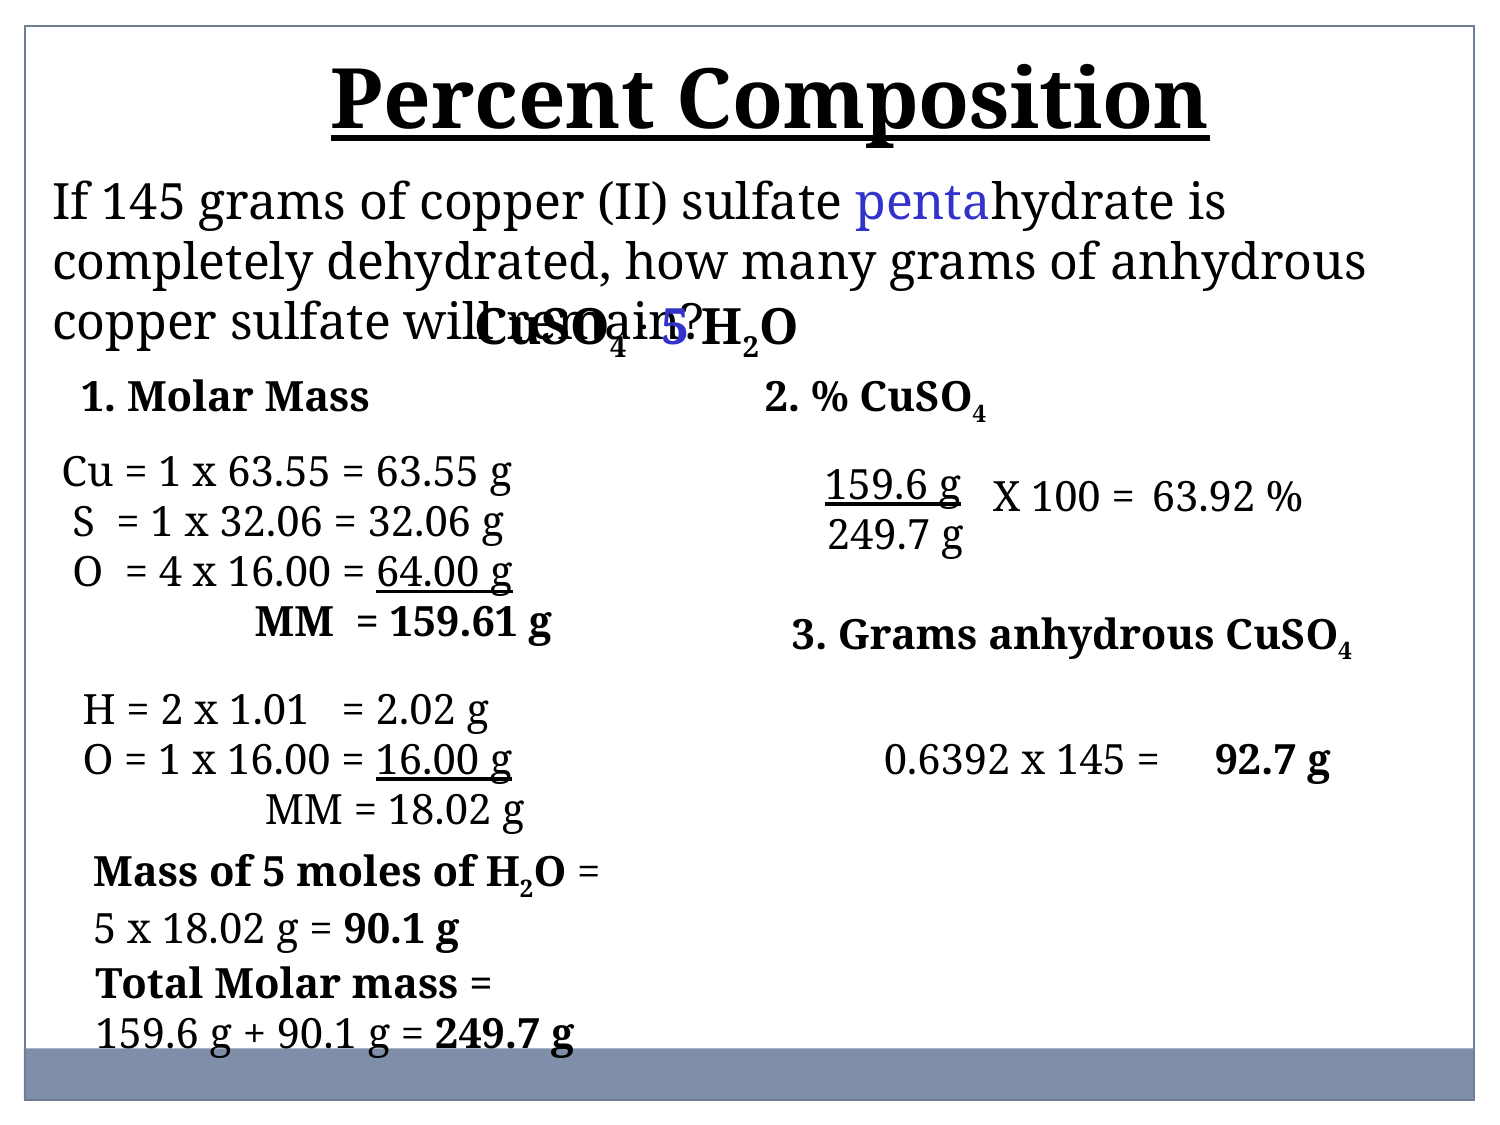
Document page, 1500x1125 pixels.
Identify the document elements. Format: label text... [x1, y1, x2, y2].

text_box 92.7 g [1200, 725, 1357, 790]
text_box 159.6 g [809, 450, 977, 515]
text_box 63.92 % [1137, 462, 1319, 528]
text_box Mass of 5 moles of H2O = 5 x 18.02 g = 90.1 g [78, 837, 616, 960]
text_box If 145 grams of copper (II) sulfate pentahydrate is completely dehydrated, how many grams of anhydrous copper sulfate will remain? [37, 162, 1450, 418]
text_box 3. Grams anhydrous CuSO4 [777, 600, 1367, 672]
text_box 249.7 g [812, 500, 979, 565]
text_box X 100 = [978, 462, 1137, 528]
text_box CuSO4 . 5 H2O [460, 287, 1138, 371]
text_box Cu = 1 x 63.55 = 63.55 g S = 1 x 32.06 = 32.06 g O = 4 x 16.00 = 64.00 g MM = 159.61 g [46, 437, 567, 653]
text_box Total Molar mass = 159.6 g + 90.1 g = 249.7 g [80, 949, 590, 1065]
text_box 2. % CuSO4 [750, 362, 1035, 435]
text_box 0.6392 x 145 = [868, 725, 1186, 790]
text_box H = 2 x 1.01 = 2.02 g O = 1 x 16.00 = 16.00 g MM = 18.02 g [67, 675, 540, 840]
text_box 1. Molar Mass [66, 362, 385, 428]
text_box Percent Composition [315, 37, 1225, 153]
